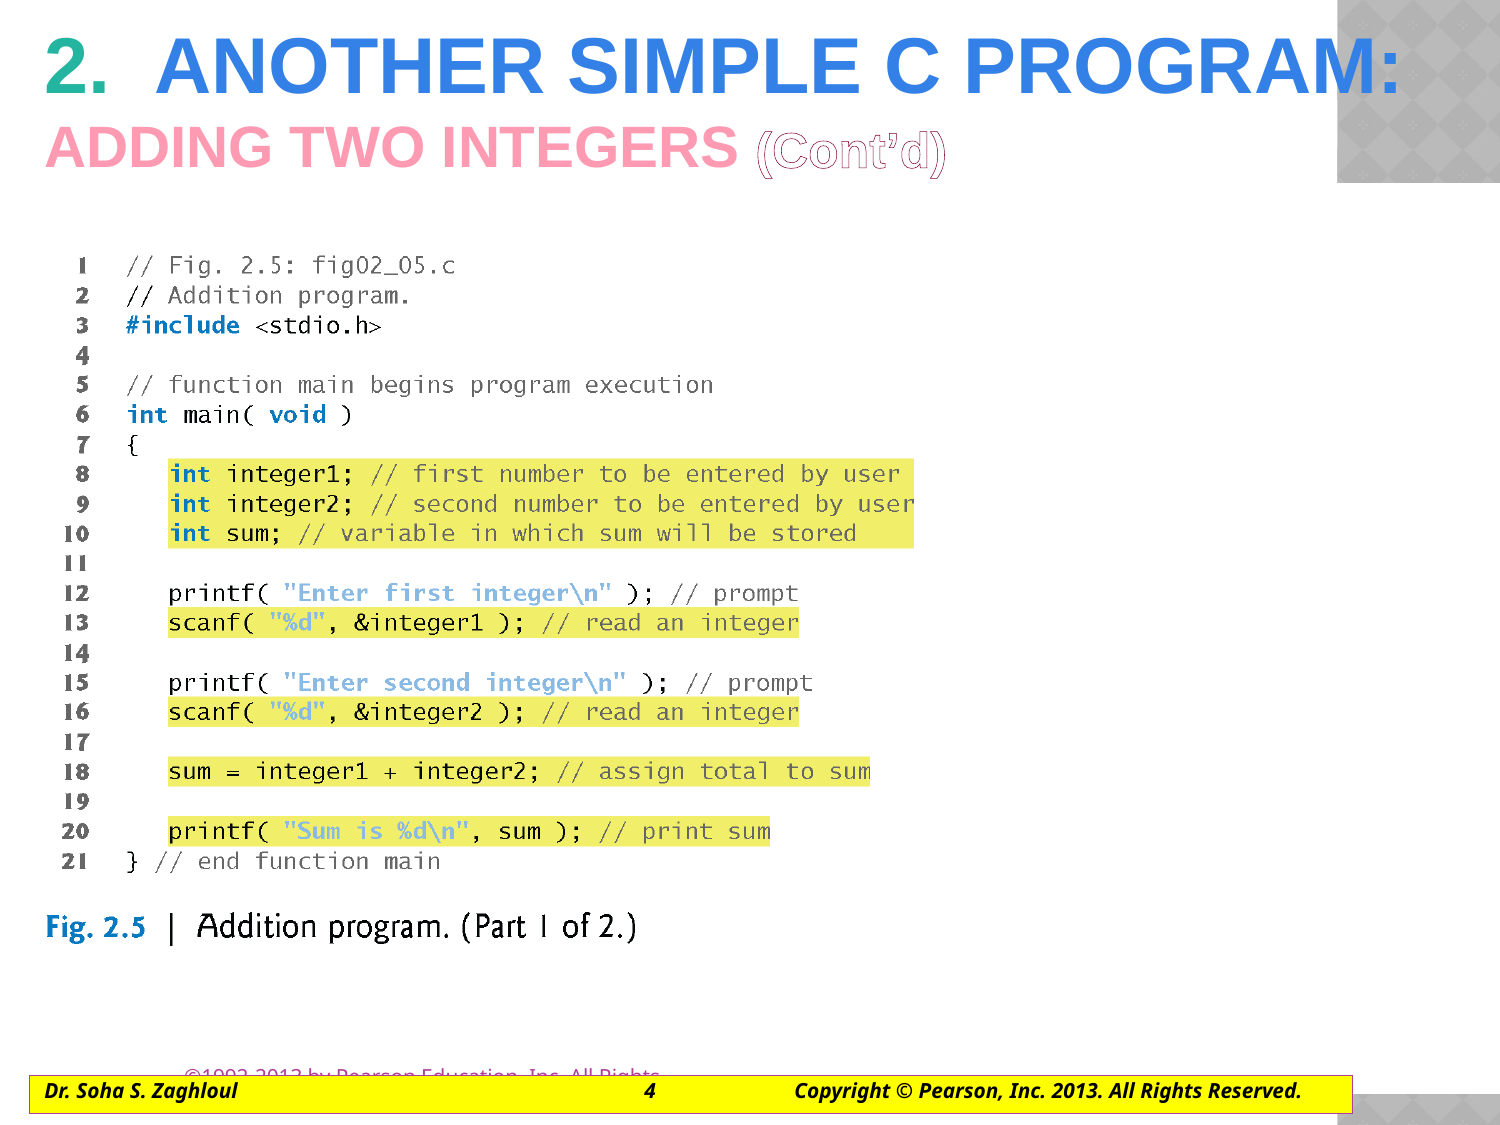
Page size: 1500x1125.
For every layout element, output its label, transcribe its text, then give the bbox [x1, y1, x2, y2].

text_box 2. Another Simple C Program: Adding Two Integers (Cont’d) [29, 7, 1447, 182]
picture [0, 182, 1500, 1095]
text_box Dr. Soha S. Zaghloul 4 Copyright © Pearson, Inc. 2013. All Rights Reserved. [29, 1102, 1353, 1114]
